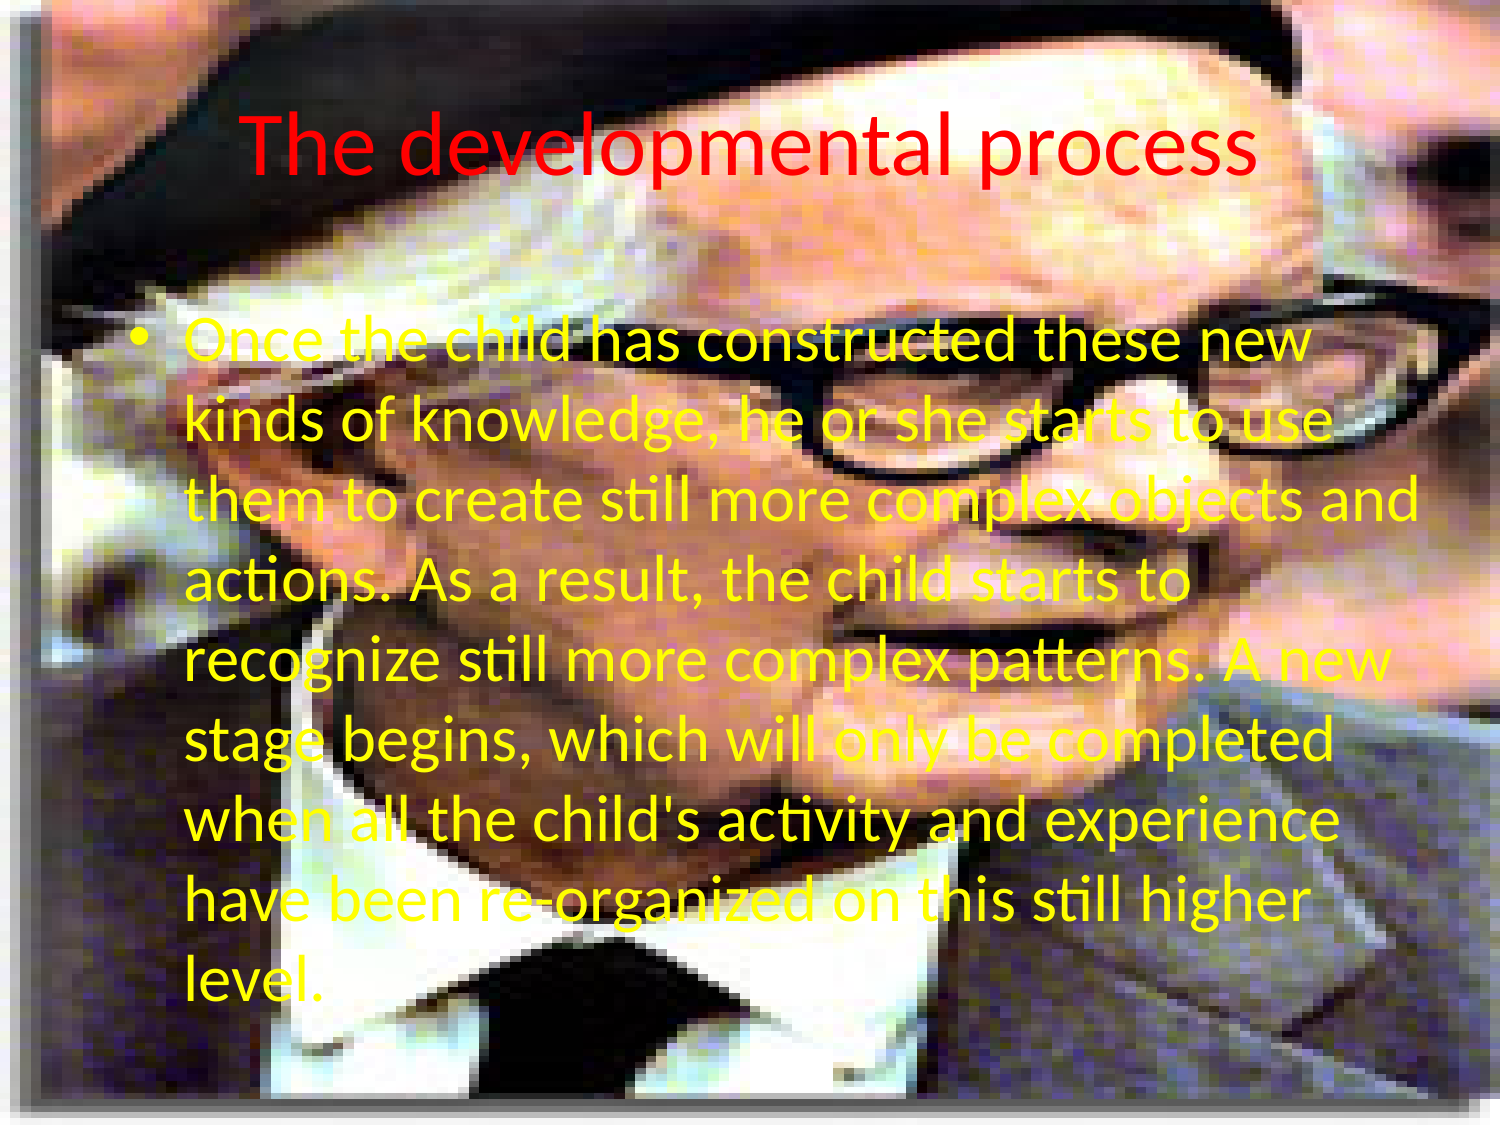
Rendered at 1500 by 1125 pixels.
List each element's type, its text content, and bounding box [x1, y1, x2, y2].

title The developmental process [75, 45, 1425, 233]
list Once the child has constructed these new kinds of knowledge, he or she starts to use them to create still more complex objects and actions. As a result, the child starts to recognize still more complex patterns. A new stage begins, which will only be completed when all the child's activity and experience have been re-organized on this still higher level. [112, 287, 1463, 1030]
picture [0, 0, 1500, 1125]
